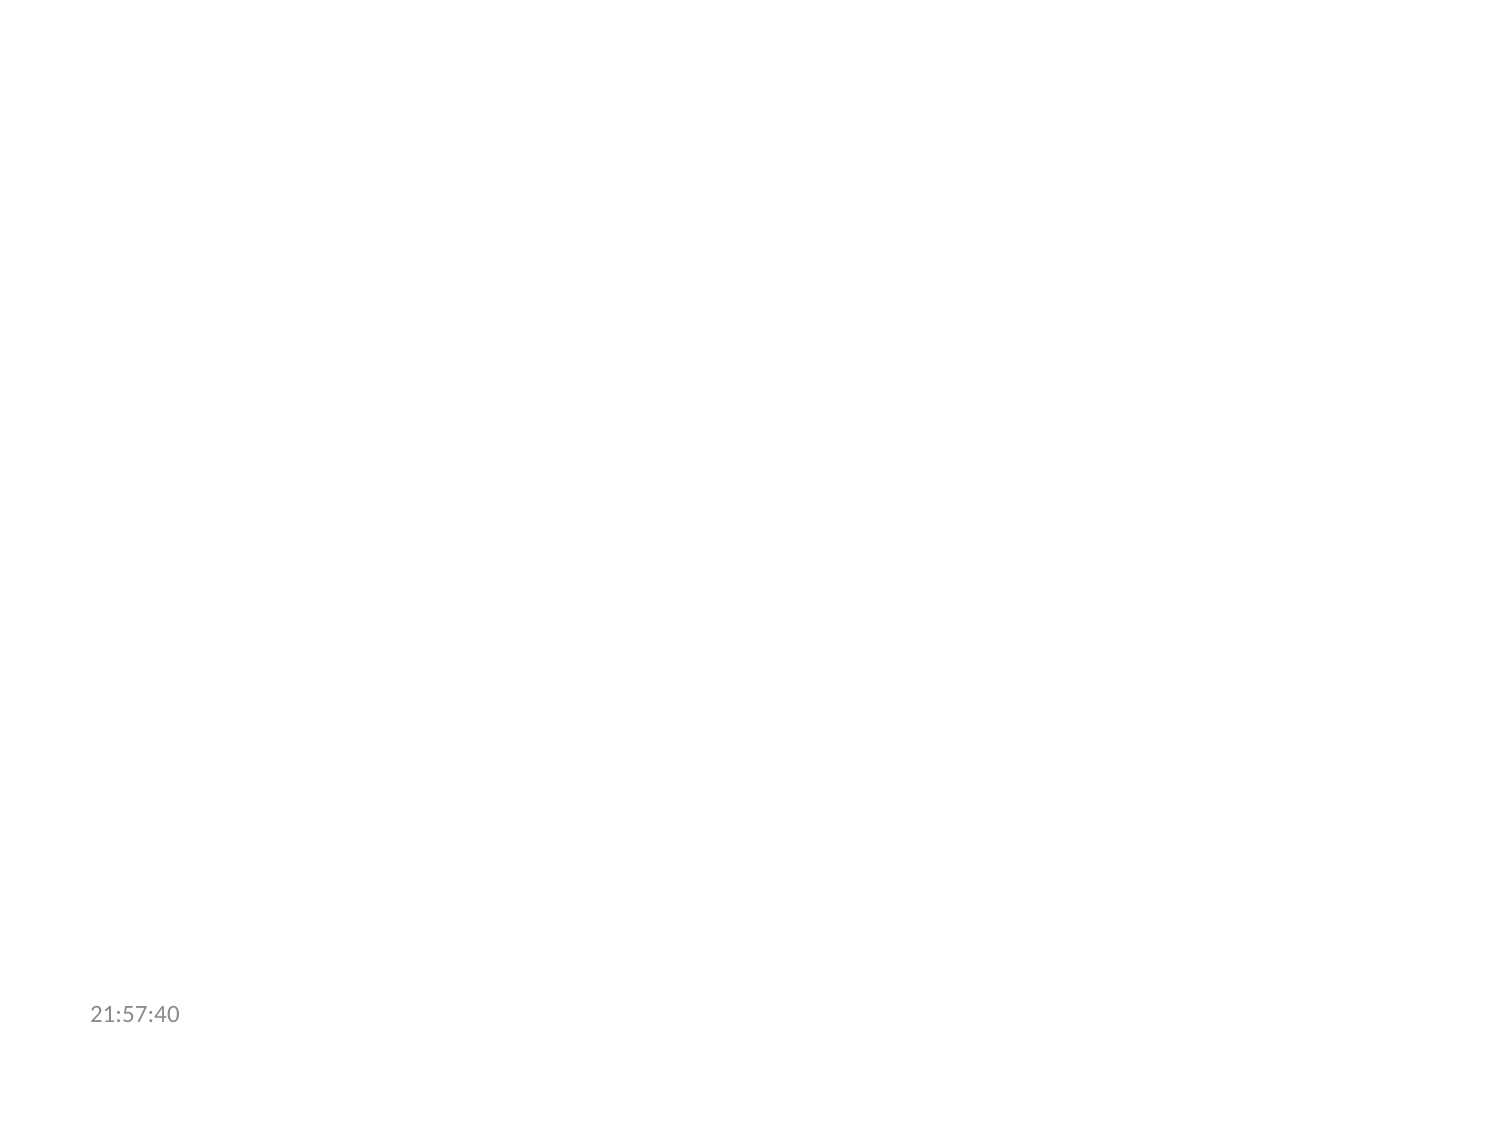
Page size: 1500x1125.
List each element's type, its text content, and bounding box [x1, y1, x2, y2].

text_box 15:35:09 [75, 982, 425, 1043]
